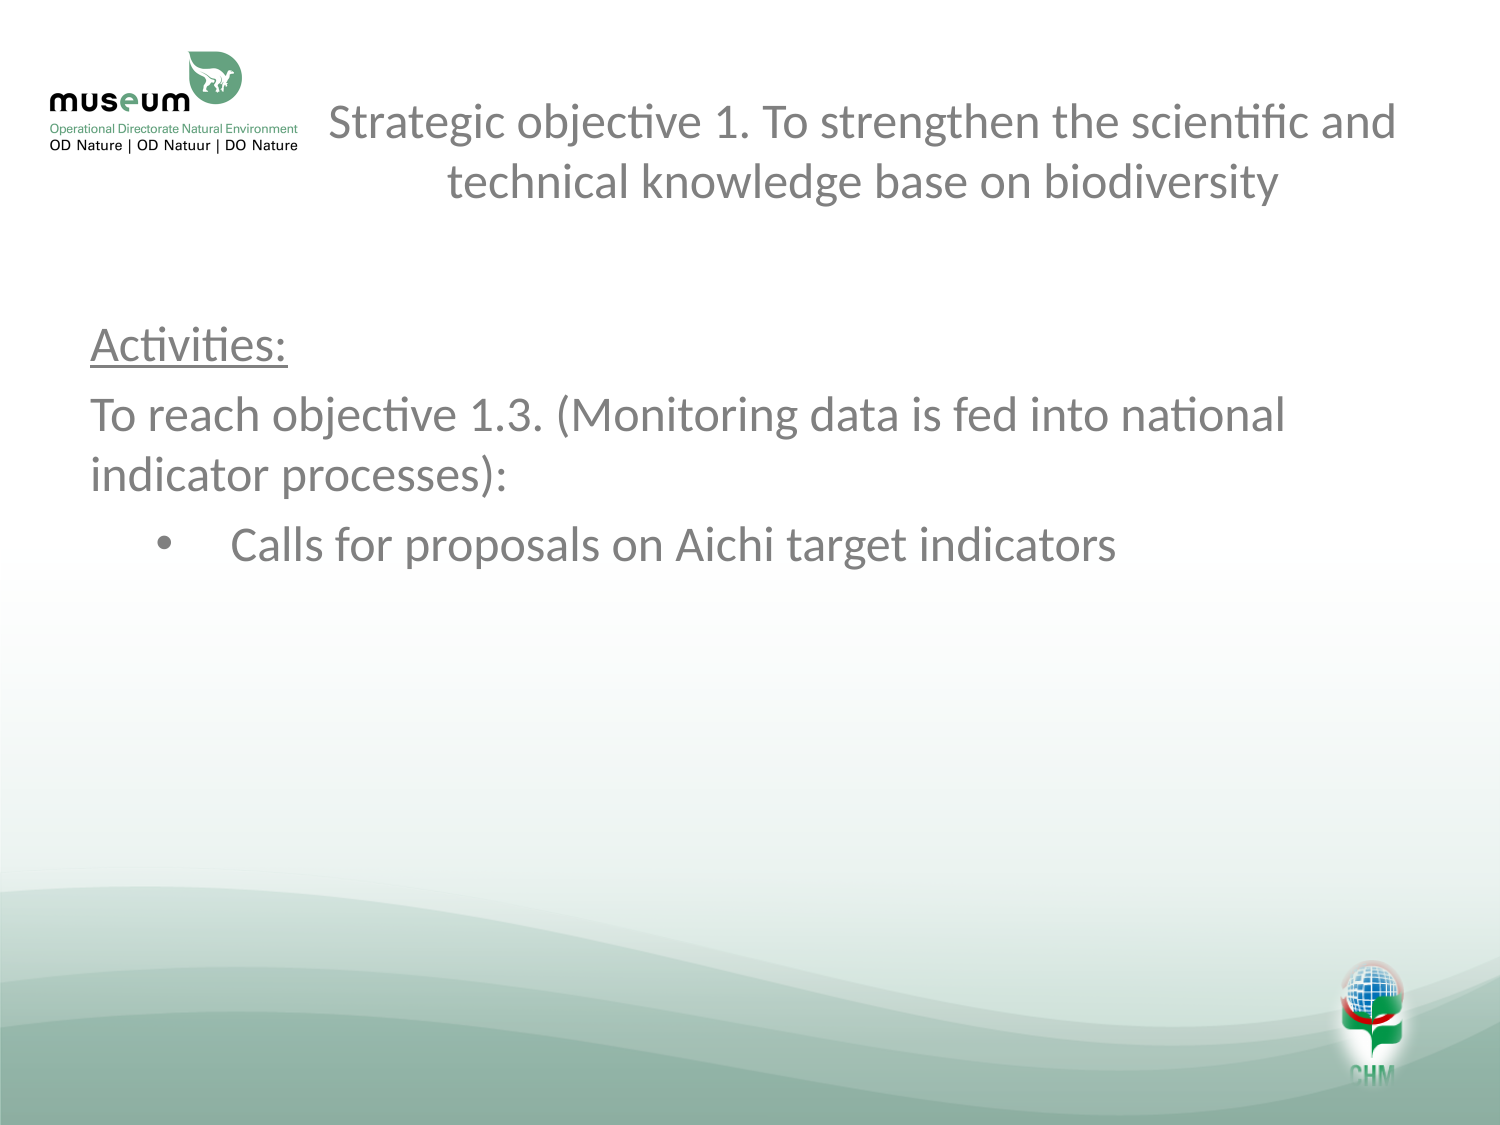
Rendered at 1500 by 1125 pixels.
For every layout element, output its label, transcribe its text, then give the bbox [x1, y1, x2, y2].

picture [0, 0, 1500, 1125]
title Strategic objective 1. To strengthen the scientific and technical knowledge base on biodiversity [301, 79, 1425, 268]
list Activities: To reach objective 1.3. (Monitoring data is fed into national indicator processes): Calls for proposals on Aichi target indicators [75, 304, 1425, 1047]
